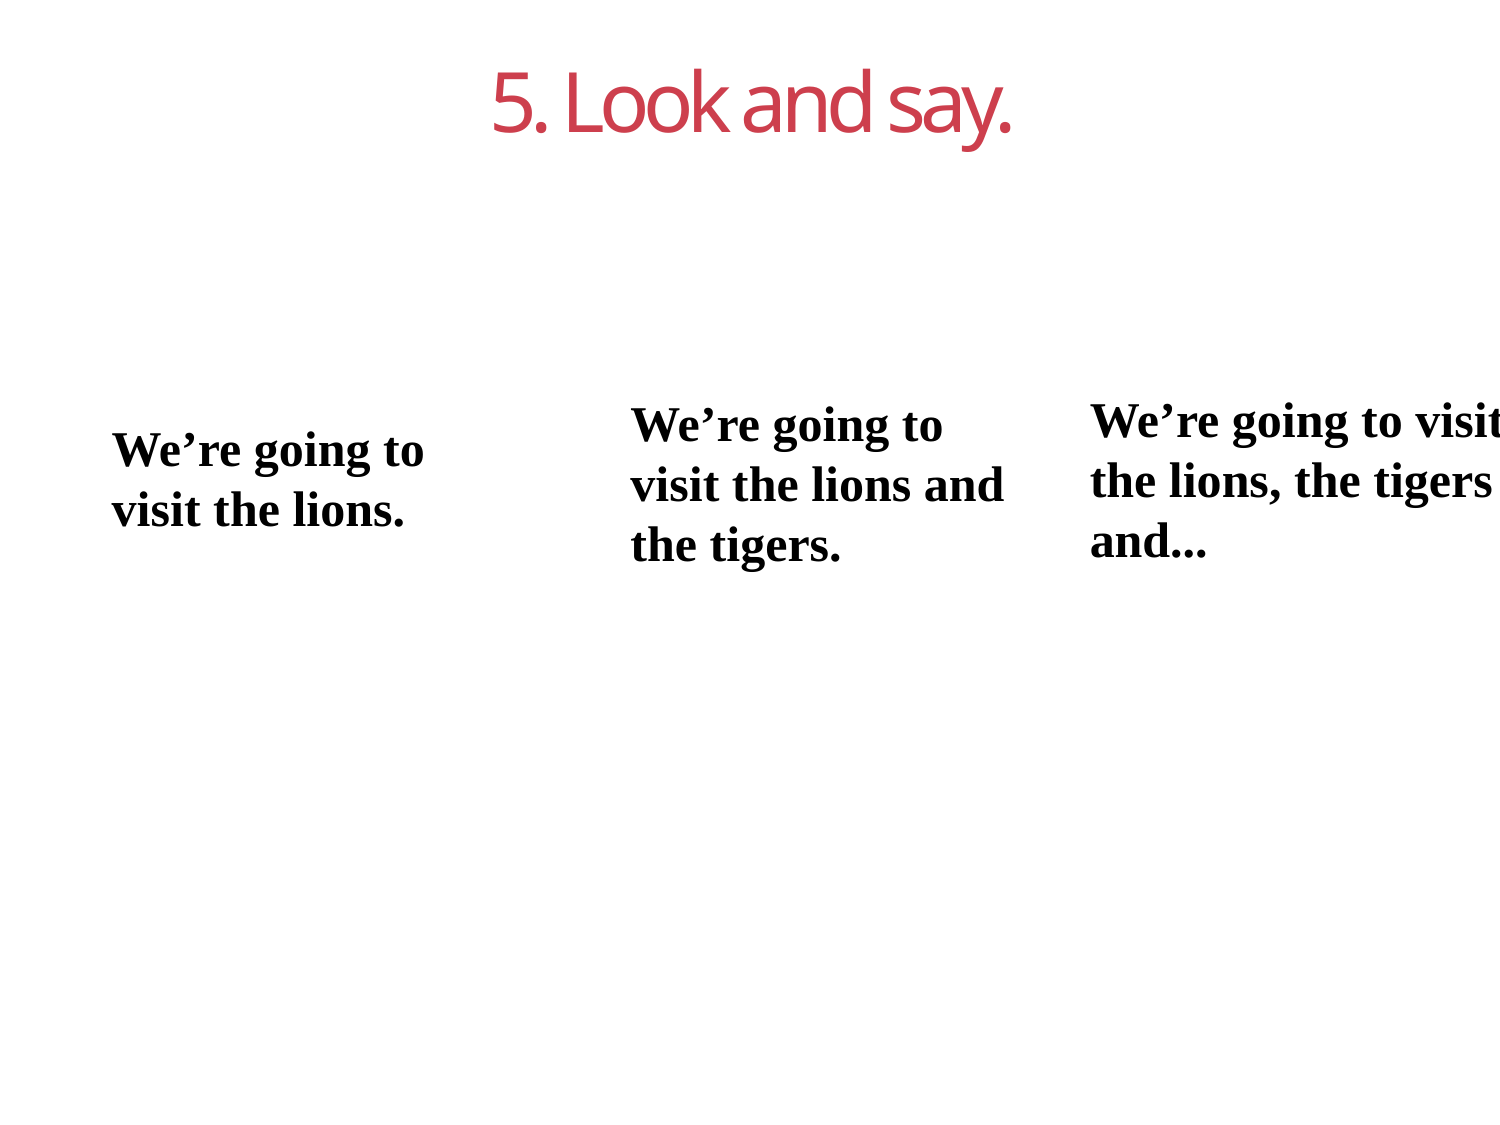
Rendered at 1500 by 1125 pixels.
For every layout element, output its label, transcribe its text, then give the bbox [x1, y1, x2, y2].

text_box We’re going to visit the lions and the tigers. [615, 383, 1097, 579]
text_box We’re going to visit the lions, the tigers and... [1074, 380, 1500, 576]
text_box We’re going to visit the lions. [96, 408, 497, 544]
text_box 5. Look and say. [474, 41, 1032, 157]
